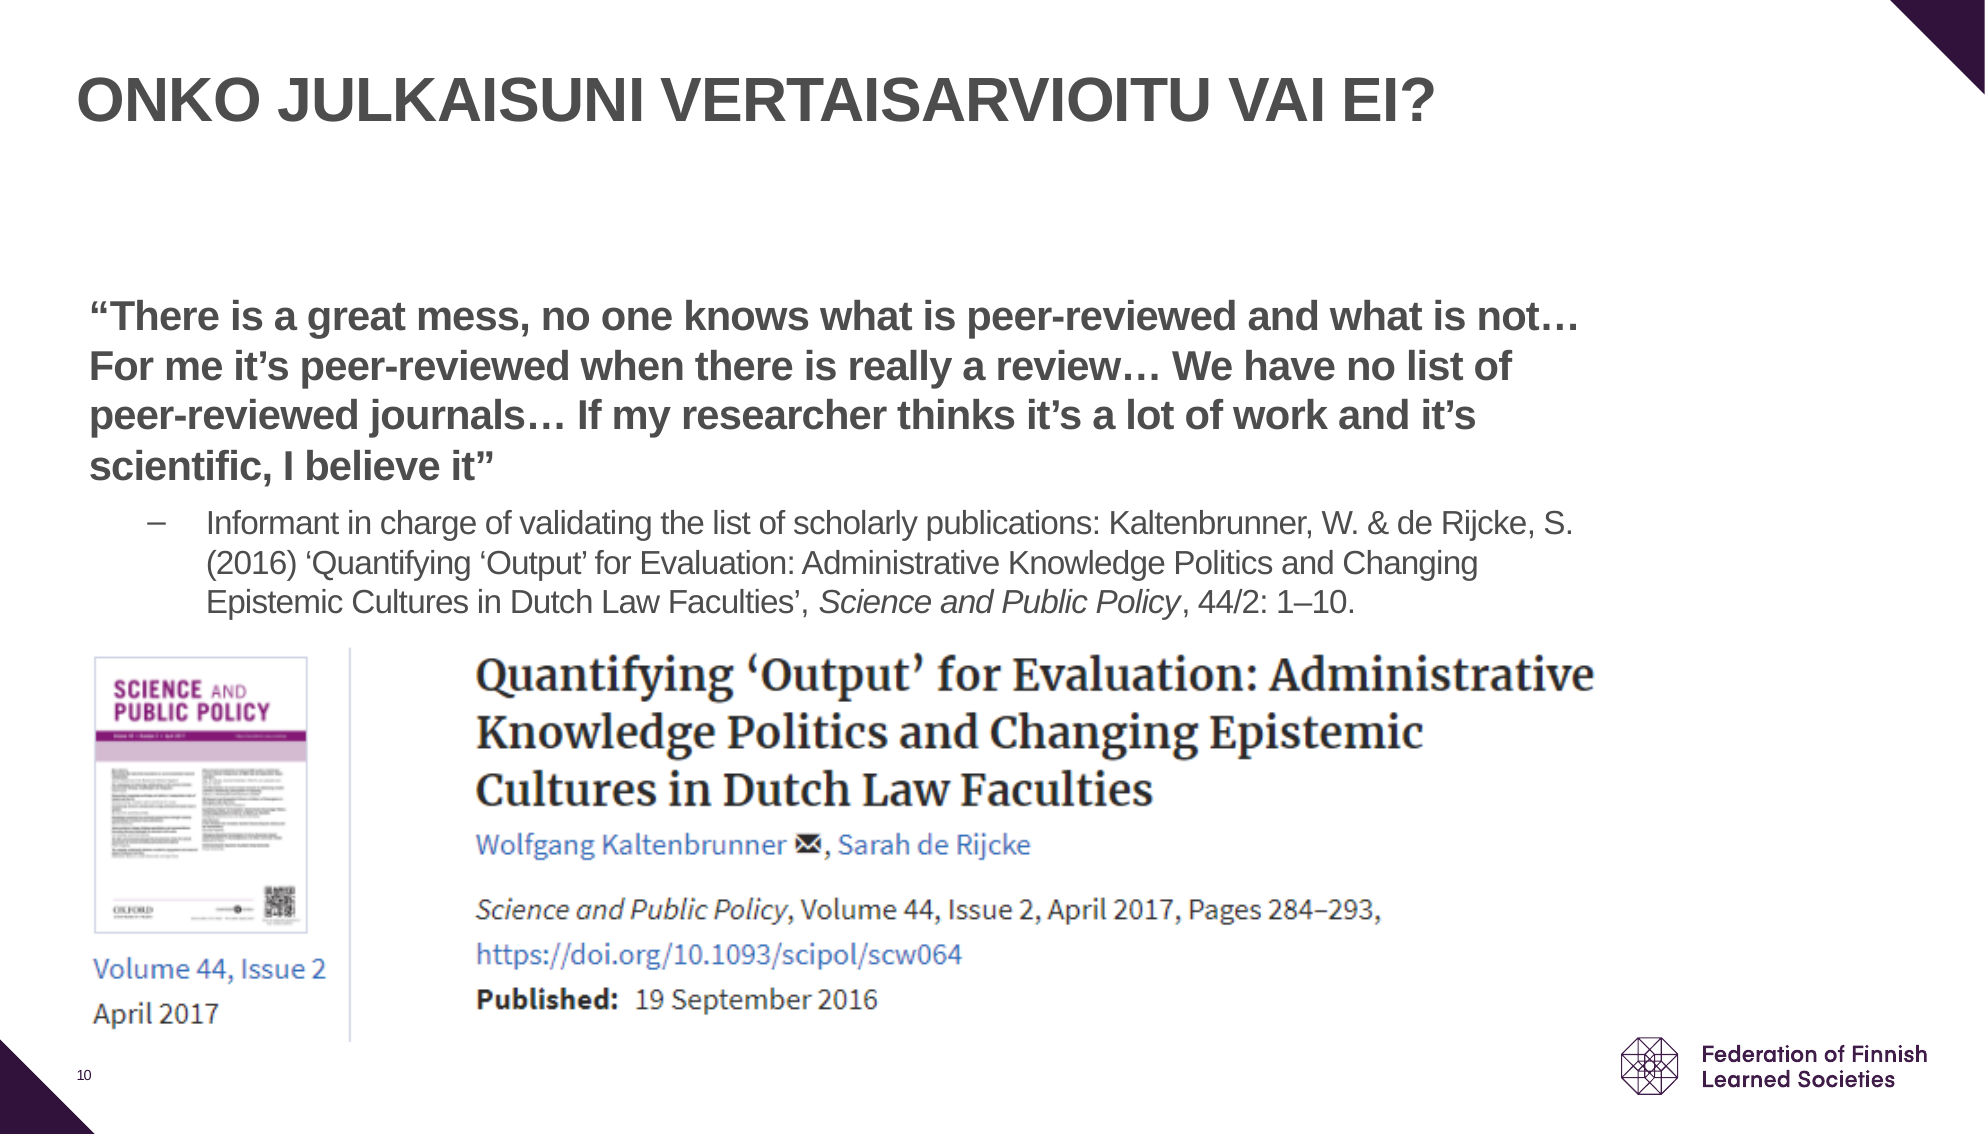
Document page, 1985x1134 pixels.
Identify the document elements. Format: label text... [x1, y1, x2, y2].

slide_number 10 [70, 1063, 141, 1087]
title ONKO JULKAISUNI VERTAISARVIOITU VAI EI? [70, 59, 1914, 235]
picture [82, 639, 1611, 1042]
list “There is a great mess, no one knows what is peer-reviewed and what is not… For me it’s peer-reviewed when there is really a review… We have no list of peer-reviewed journals… If my researcher thinks it’s a lot of work and it’s scientific, I believe it” Informant in charge of validating the list of scholarly publications: Kaltenbrunner, W. & de Rijcke, S. (2016) ‘Quantifying ‘Output’ for Evaluation: Administrative Knowledge Politics and Changing Epistemic Cultures in Dutch Law Faculties’, Science and Public Policy, 44/2: 1–10. [82, 282, 1609, 639]
